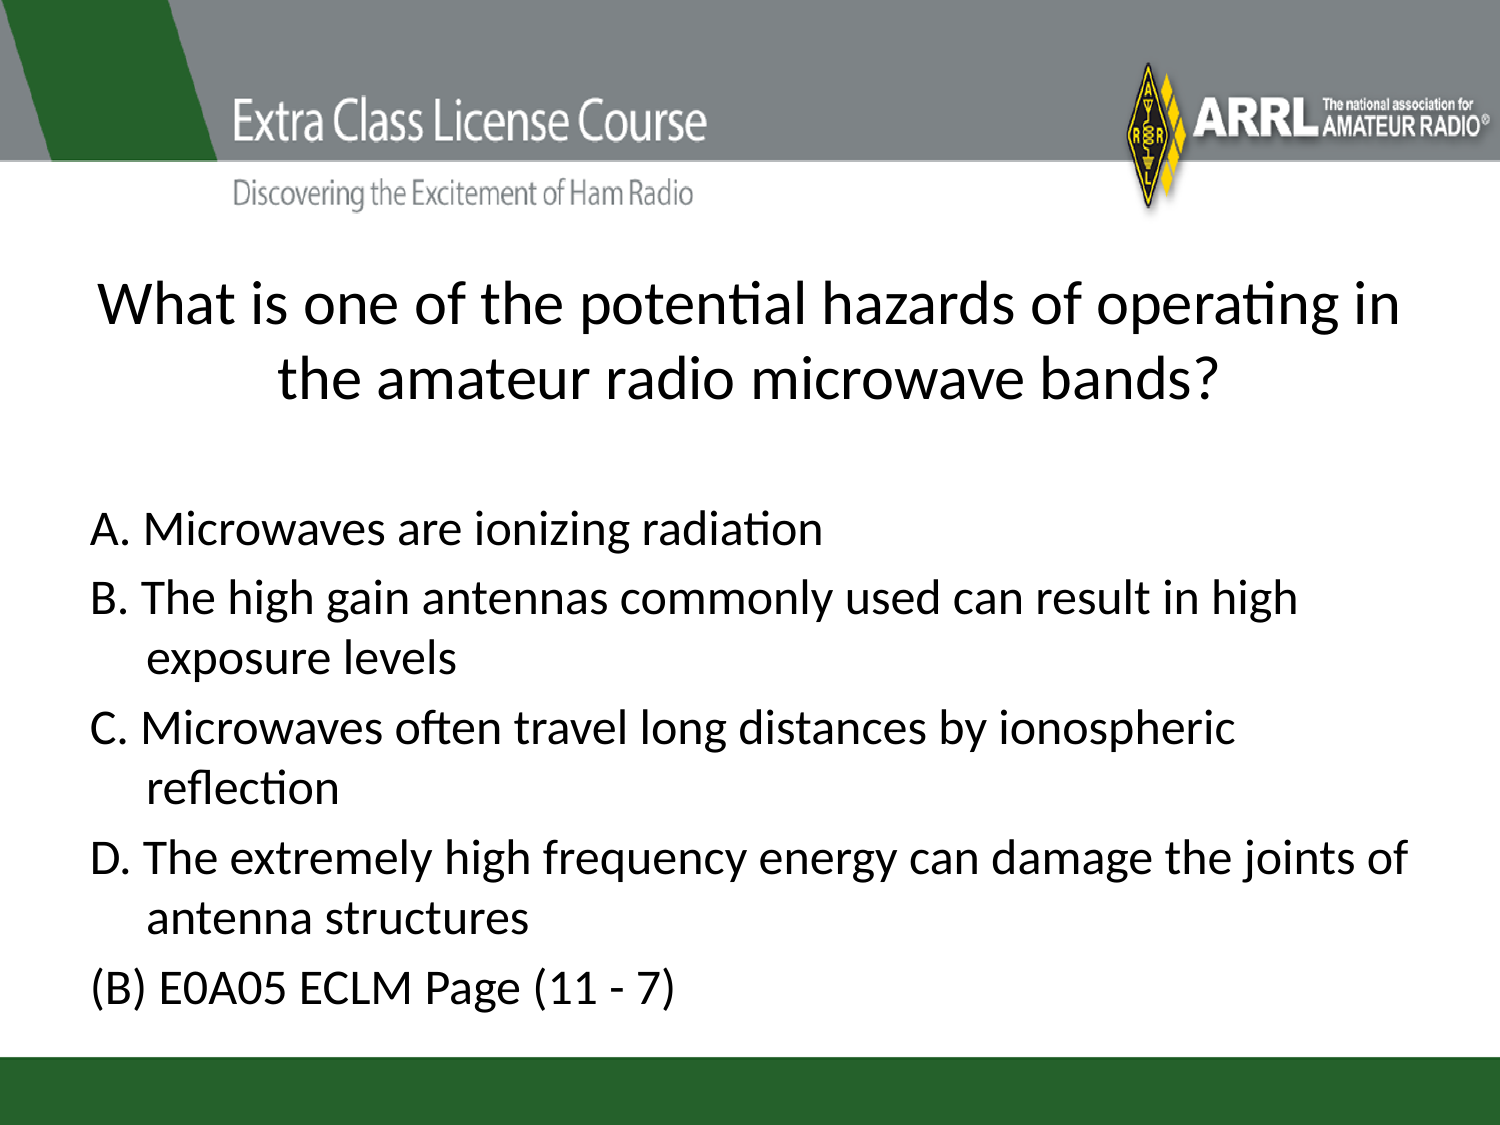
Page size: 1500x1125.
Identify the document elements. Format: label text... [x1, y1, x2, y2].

list A. Microwaves are ionizing radiation B. The high gain antennas commonly used can result in high exposure levels C. Microwaves often travel long distances by ionospheric reflection D. The extremely high frequency energy can damage the joints of antenna structures (B) E0A05 ECLM Page (11 - 7) [75, 487, 1425, 1005]
picture [0, 0, 1500, 1125]
title What is one of the potential hazards of operating in the amateur radio microwave bands? [75, 254, 1425, 435]
